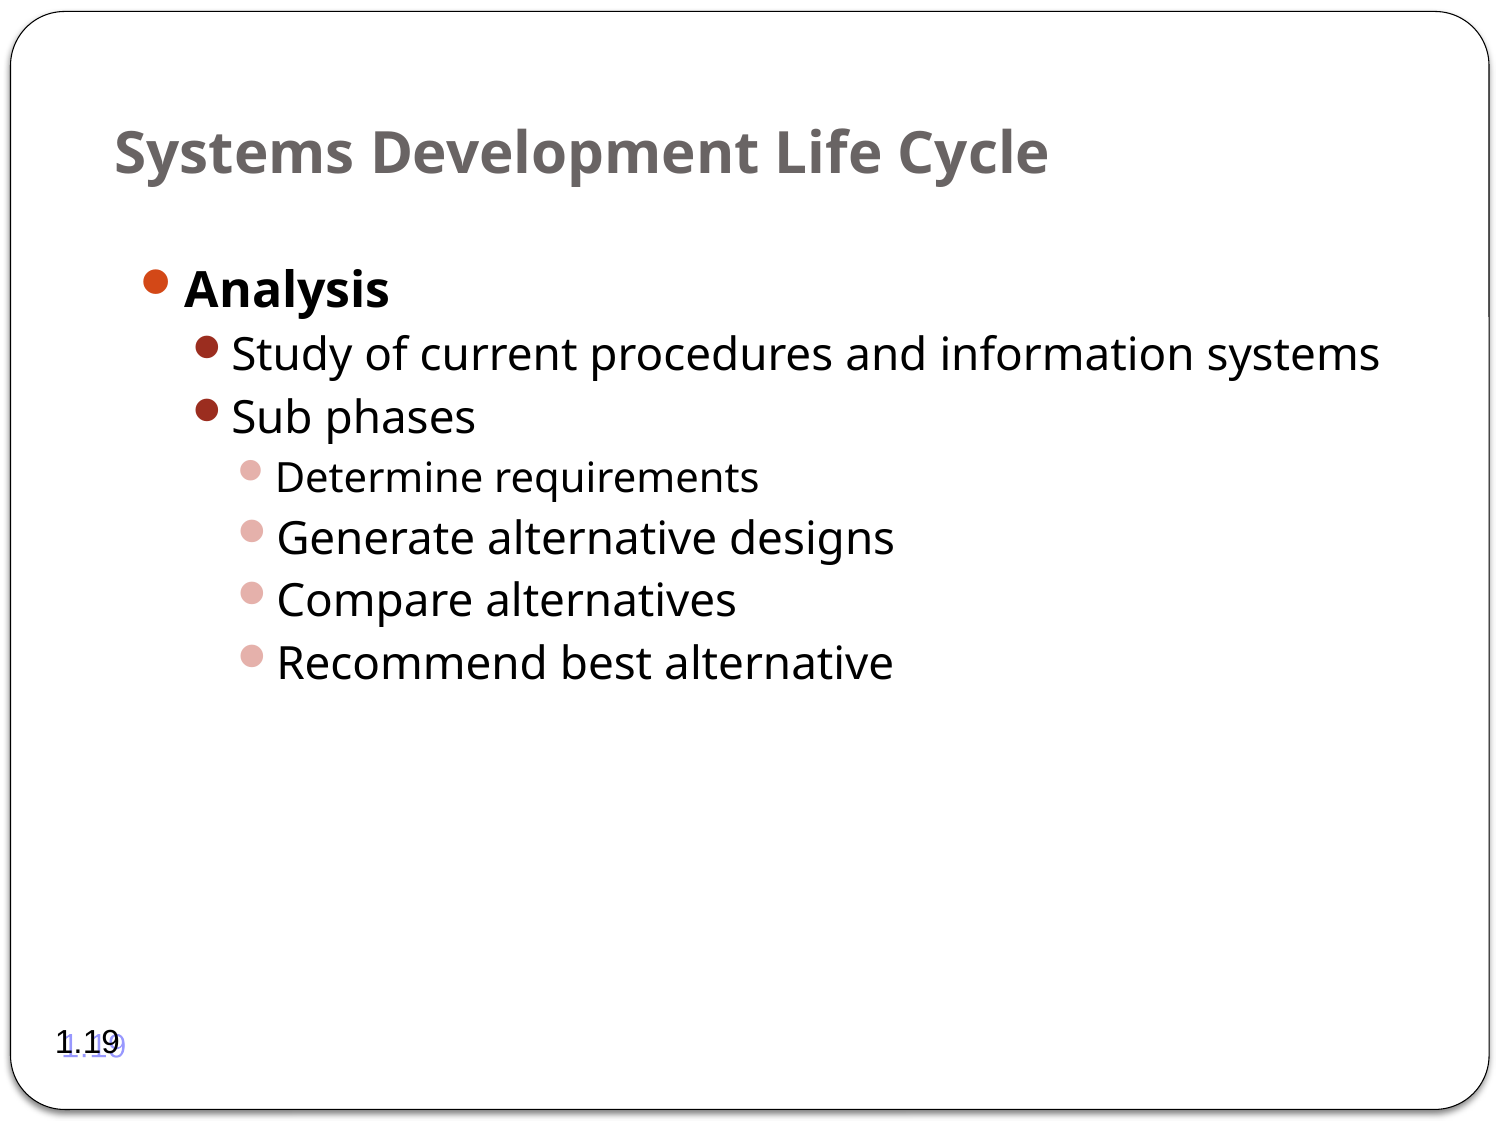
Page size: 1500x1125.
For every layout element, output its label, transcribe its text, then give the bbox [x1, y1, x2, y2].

list Analysis Study of current procedures and information systems Sub phases Determine requirements Generate alternative designs Compare alternatives Recommend best alternative [125, 249, 1400, 925]
text_box 1.19 [37, 1012, 138, 1107]
title Systems Development Life Cycle [99, 75, 1375, 200]
